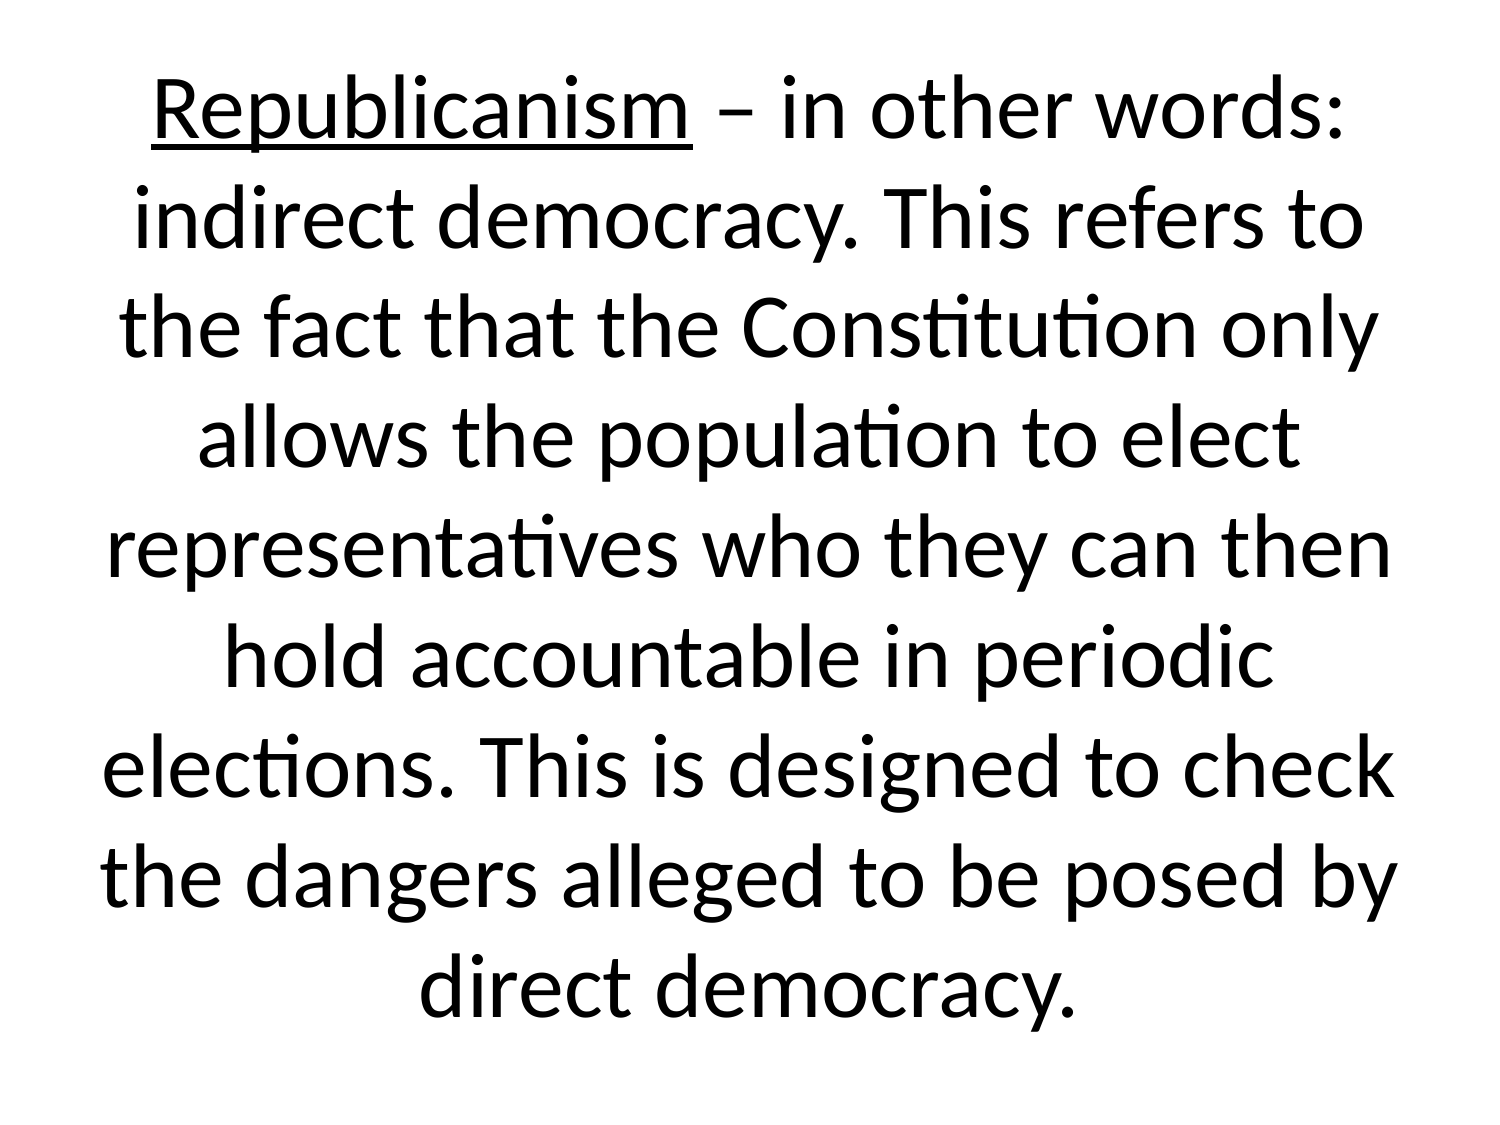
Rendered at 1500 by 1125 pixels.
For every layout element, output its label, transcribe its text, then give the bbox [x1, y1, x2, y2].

title Republicanism – in other words: indirect democracy. This refers to the fact that the Constitution only allows the population to elect representatives who they can then hold accountable in periodic elections. This is designed to check the dangers alleged to be posed by direct democracy. [75, 45, 1425, 1038]
